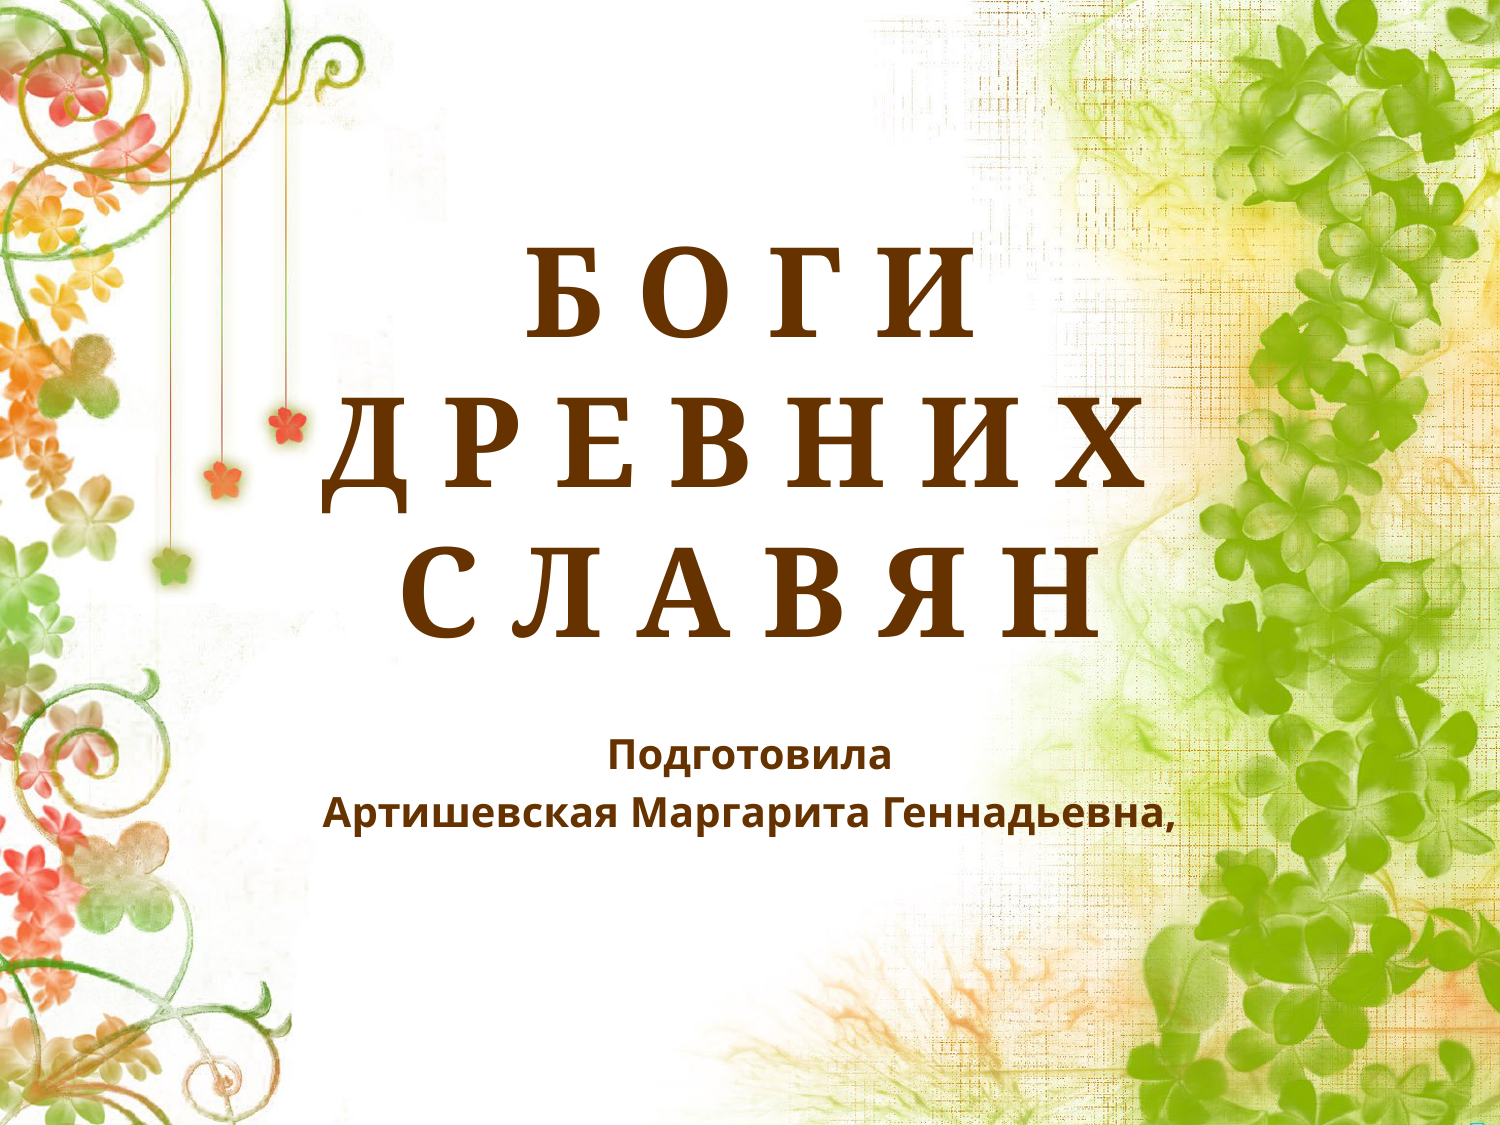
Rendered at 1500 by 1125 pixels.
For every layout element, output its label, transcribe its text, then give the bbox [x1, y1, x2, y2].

subtitle Подготовила Артишевская Маргарита Геннадьевна, [224, 720, 1276, 1008]
title Б О Г И Д Р Е В Н И Х С Л А В Я Н [112, 217, 1388, 657]
picture [0, 0, 1500, 1125]
